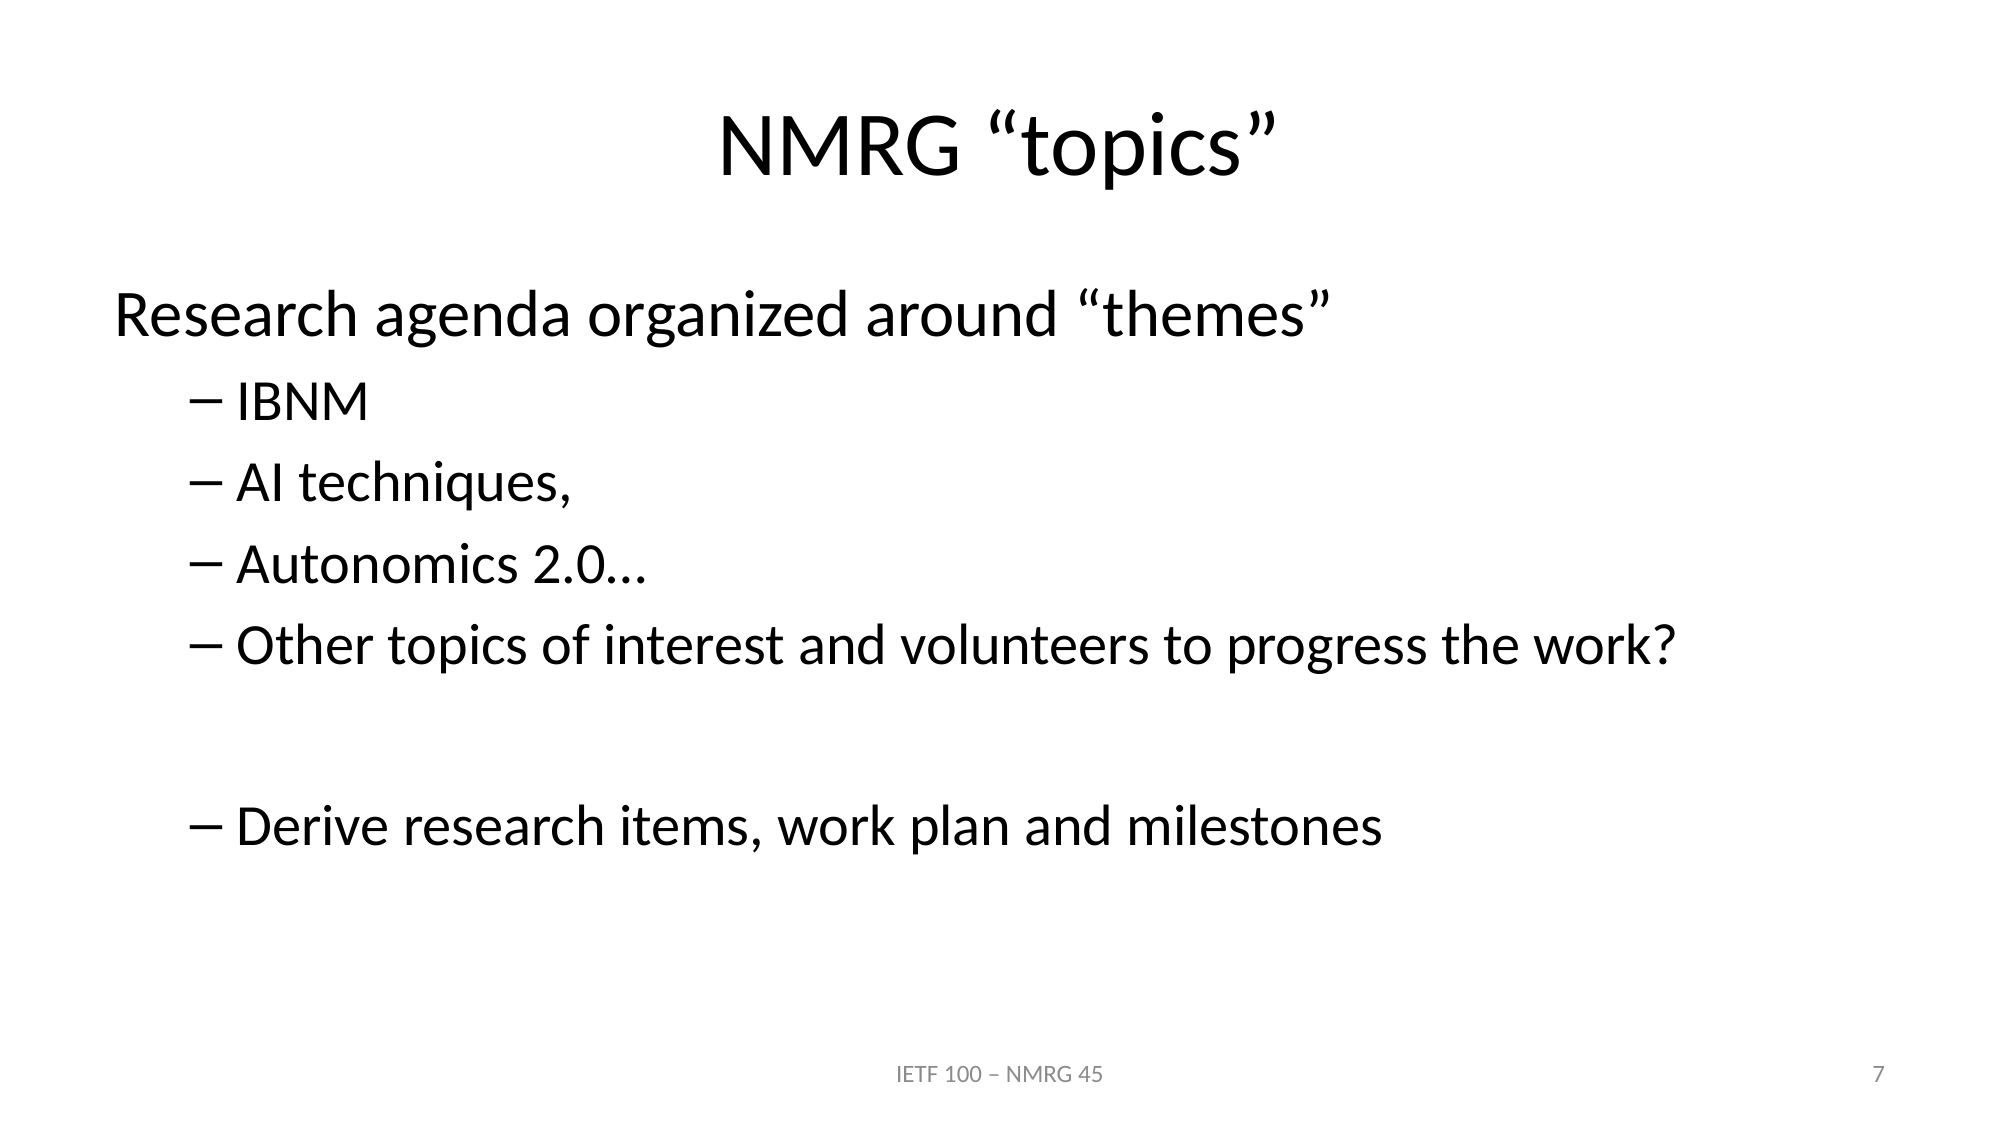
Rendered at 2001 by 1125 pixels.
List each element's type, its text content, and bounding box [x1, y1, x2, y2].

slide_number 7 [1433, 1042, 1900, 1103]
title NMRG “topics” [99, 45, 1900, 233]
footer IETF 100 – NMRG 45 [683, 1042, 1317, 1103]
list Research agenda organized around “themes” IBNM AI techniques, Autonomics 2.0… Other topics of interest and volunteers to progress the work? Derive research items, work plan and milestones [99, 262, 1900, 1005]
